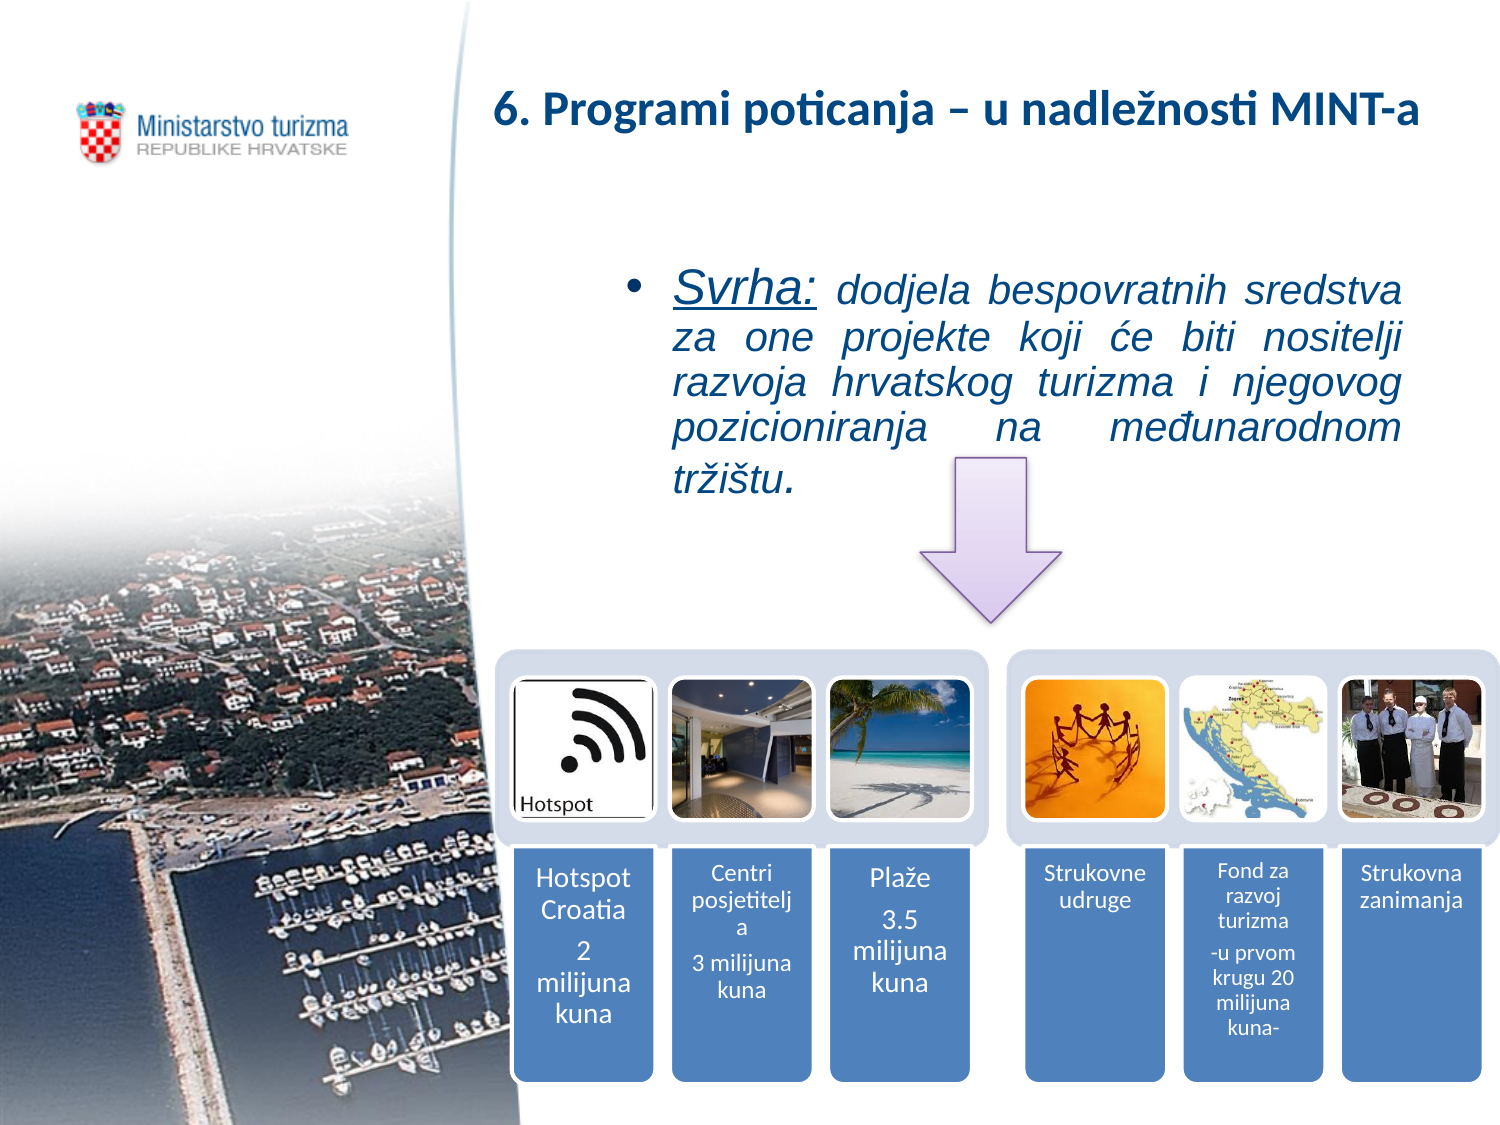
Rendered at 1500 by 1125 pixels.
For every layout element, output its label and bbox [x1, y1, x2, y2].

text_box [1008, 651, 1499, 1085]
text_box [496, 651, 987, 1085]
picture [0, 0, 1500, 1125]
